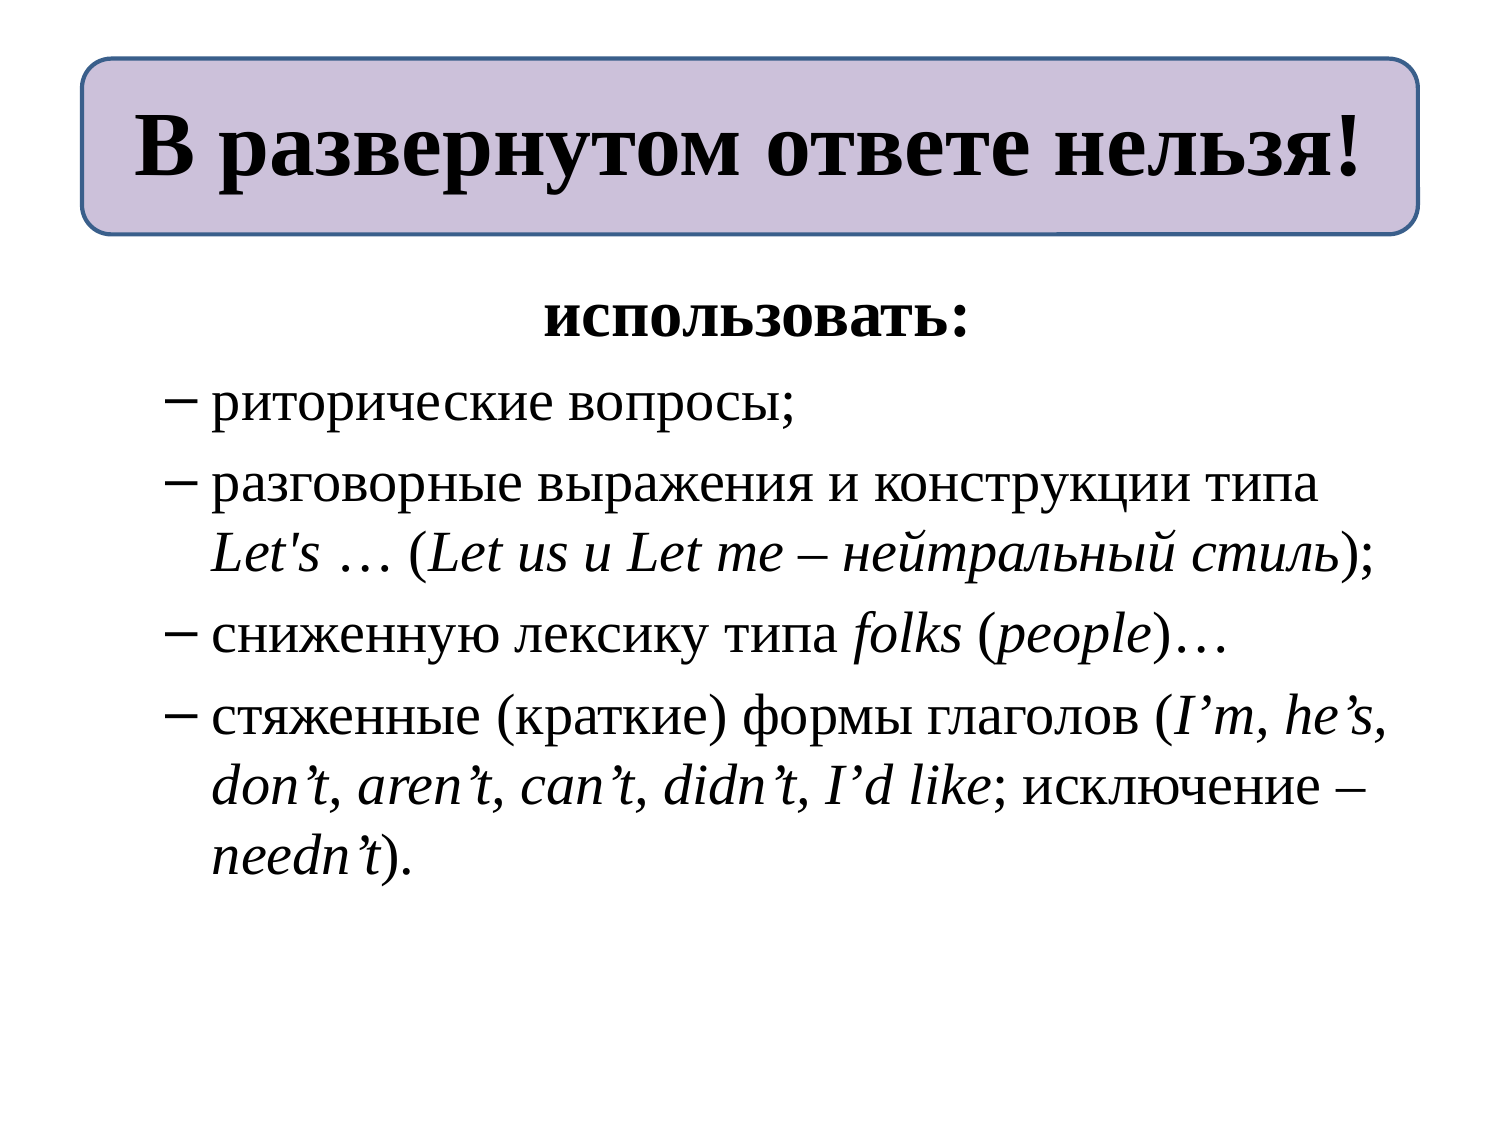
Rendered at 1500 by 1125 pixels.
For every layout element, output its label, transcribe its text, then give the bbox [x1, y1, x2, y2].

title В развернутом ответе нельзя! [75, 45, 1425, 233]
list использовать: риторические вопросы; разговорные выражения и конструкции типа Let's … (Let us и Let me – нейтральный стиль); сниженную лексику типа folks (people)… стяженные (краткие) формы глаголов (I’m, he’s, don’t, aren’t, can’t, didn’t, I’d like; исключение – needn’t). [75, 262, 1425, 1005]
text_box [96, 233, 1403, 237]
